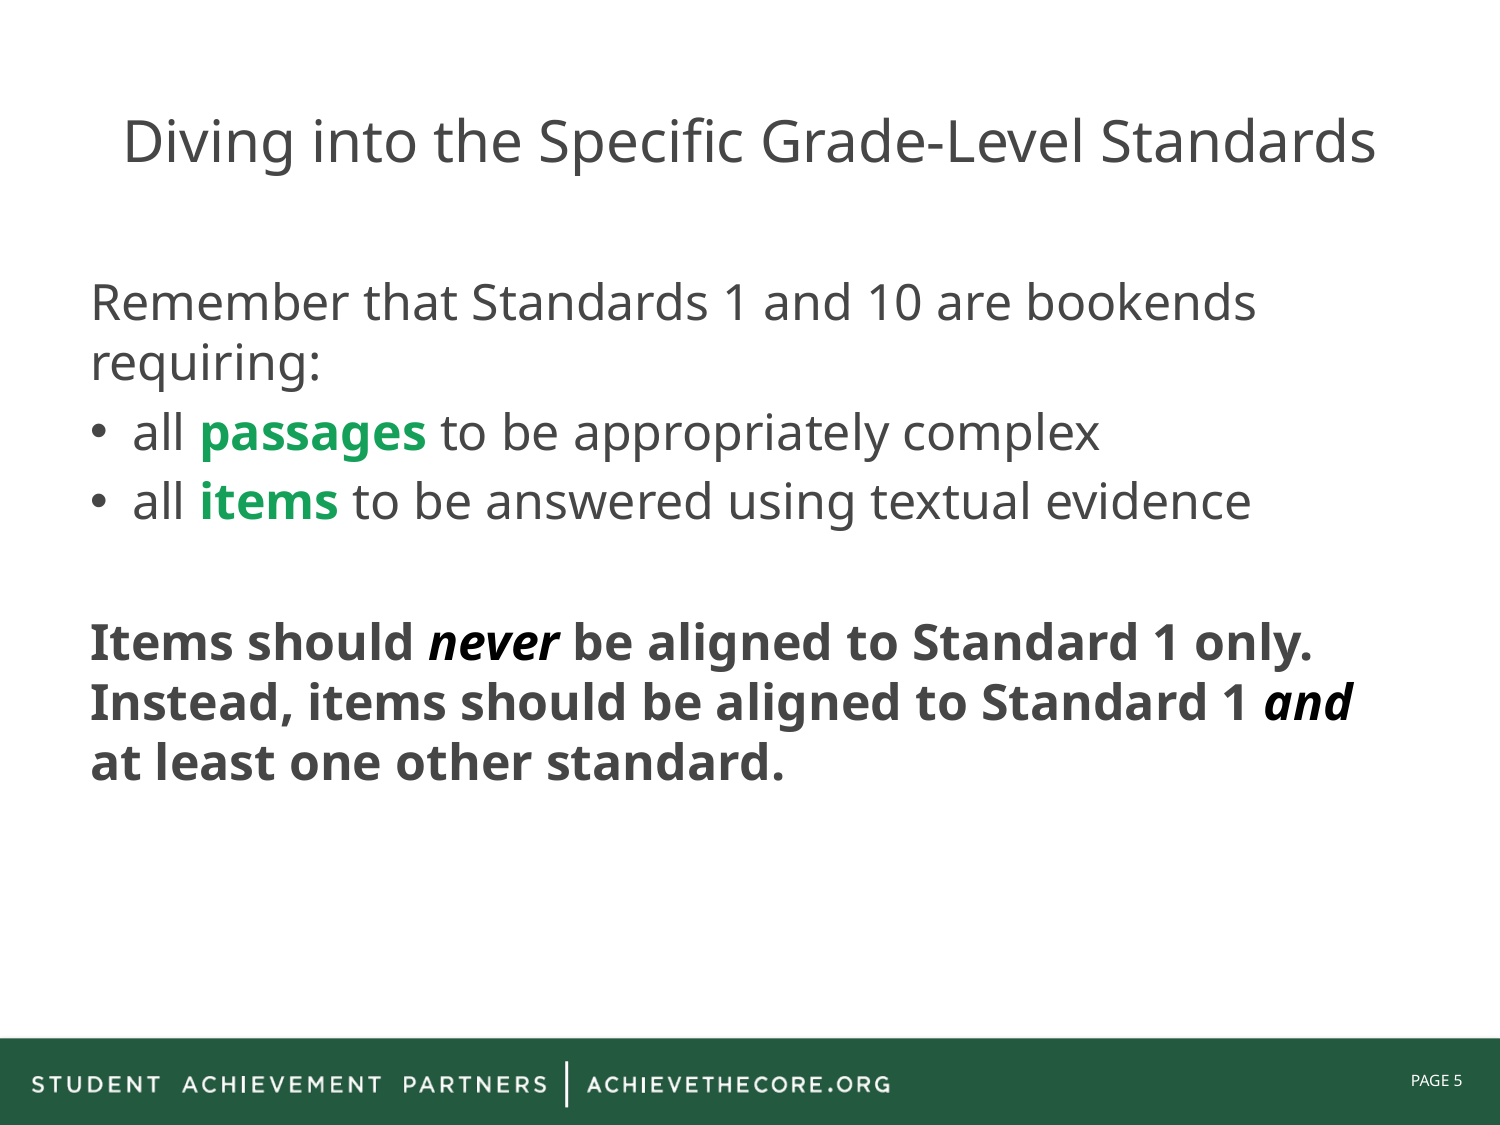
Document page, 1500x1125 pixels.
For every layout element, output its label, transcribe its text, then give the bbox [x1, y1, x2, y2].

list Remember that Standards 1 and 10 are bookends requiring: all passages to be appropriately complex all items to be answered using textual evidence Items should never be aligned to Standard 1 only. Instead, items should be aligned to Standard 1 and at least one other standard. [75, 262, 1425, 1005]
title Diving into the Specific Grade-Level Standards [75, 45, 1425, 233]
